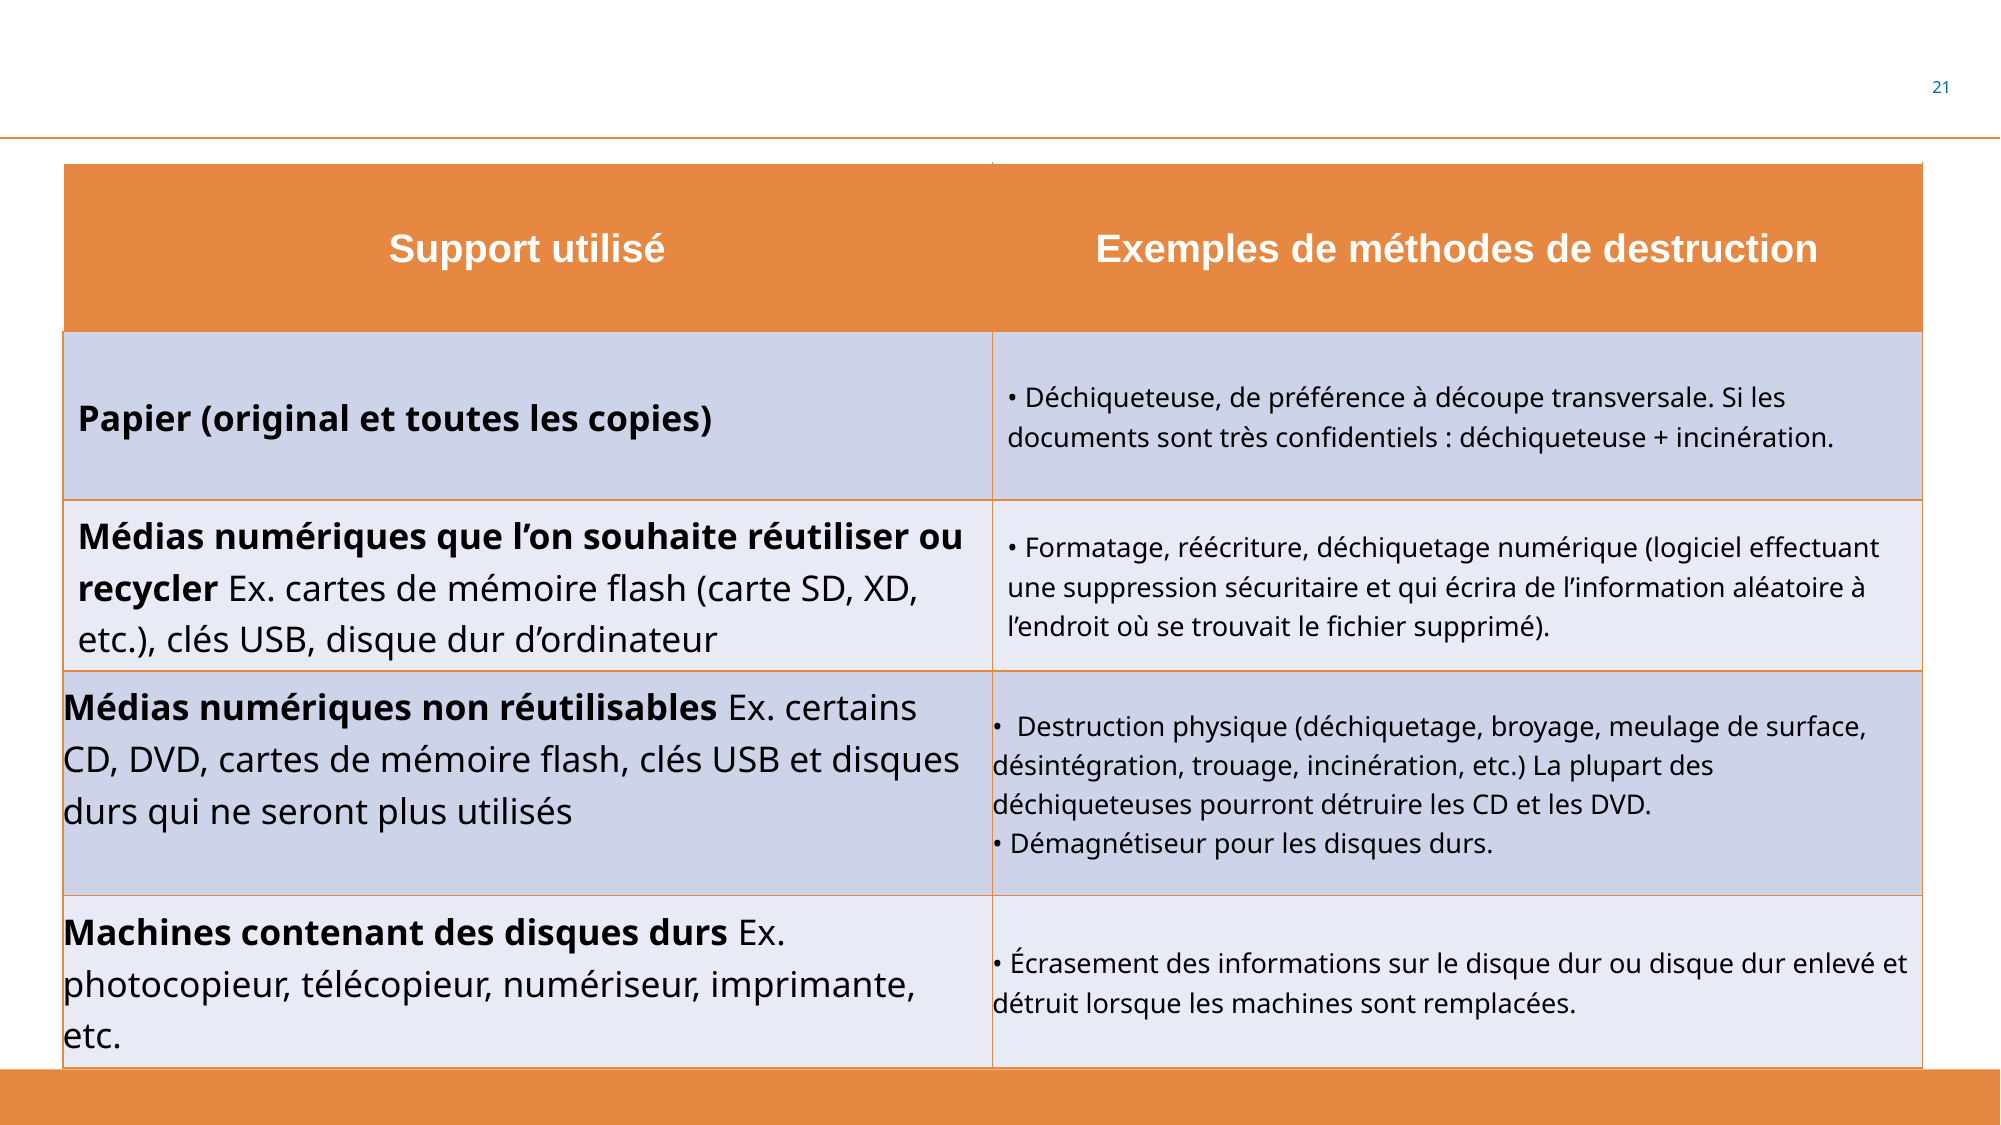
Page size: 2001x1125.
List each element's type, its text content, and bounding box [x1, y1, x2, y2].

slide_number 21 [1889, 67, 1967, 109]
table_header Support utilisé [64, 164, 992, 331]
table_cell Médias numériques non réutilisables Ex. certains CD, DVD, cartes de mémoire flash, clés USB et disques durs qui ne seront plus utilisés [64, 672, 992, 895]
table_cell Papier (original et toutes les copies) [64, 332, 992, 499]
table_cell Médias numériques que l’on souhaite réutiliser ou recycler Ex. cartes de mémoire flash (carte SD, XD, etc.), clés USB, disque dur d’ordinateur [64, 501, 992, 670]
table_cell • Destruction physique (déchiquetage, broyage, meulage de surface, désintégration, trouage, incinération, etc.) La plupart des déchiqueteuses pourront détruire les CD et les DVD. • Démagnétiseur pour les disques durs. [993, 672, 1922, 895]
table_cell • Déchiqueteuse, de préférence à découpe transversale. Si les documents sont très confidentiels : déchiqueteuse + incinération. [993, 332, 1922, 499]
table_cell • Formatage, réécriture, déchiquetage numérique (logiciel effectuant une suppression sécuritaire et qui écrira de l’information aléatoire à l’endroit où se trouvait le fichier supprimé). [993, 501, 1922, 670]
table_cell • Écrasement des informations sur le disque dur ou disque dur enlevé et détruit lorsque les machines sont remplacées. [993, 896, 1922, 1067]
table_header Exemples de méthodes de destruction [993, 164, 1922, 331]
table_cell Machines contenant des disques durs Ex. photocopieur, télécopieur, numériseur, imprimante, etc. [64, 896, 992, 1067]
